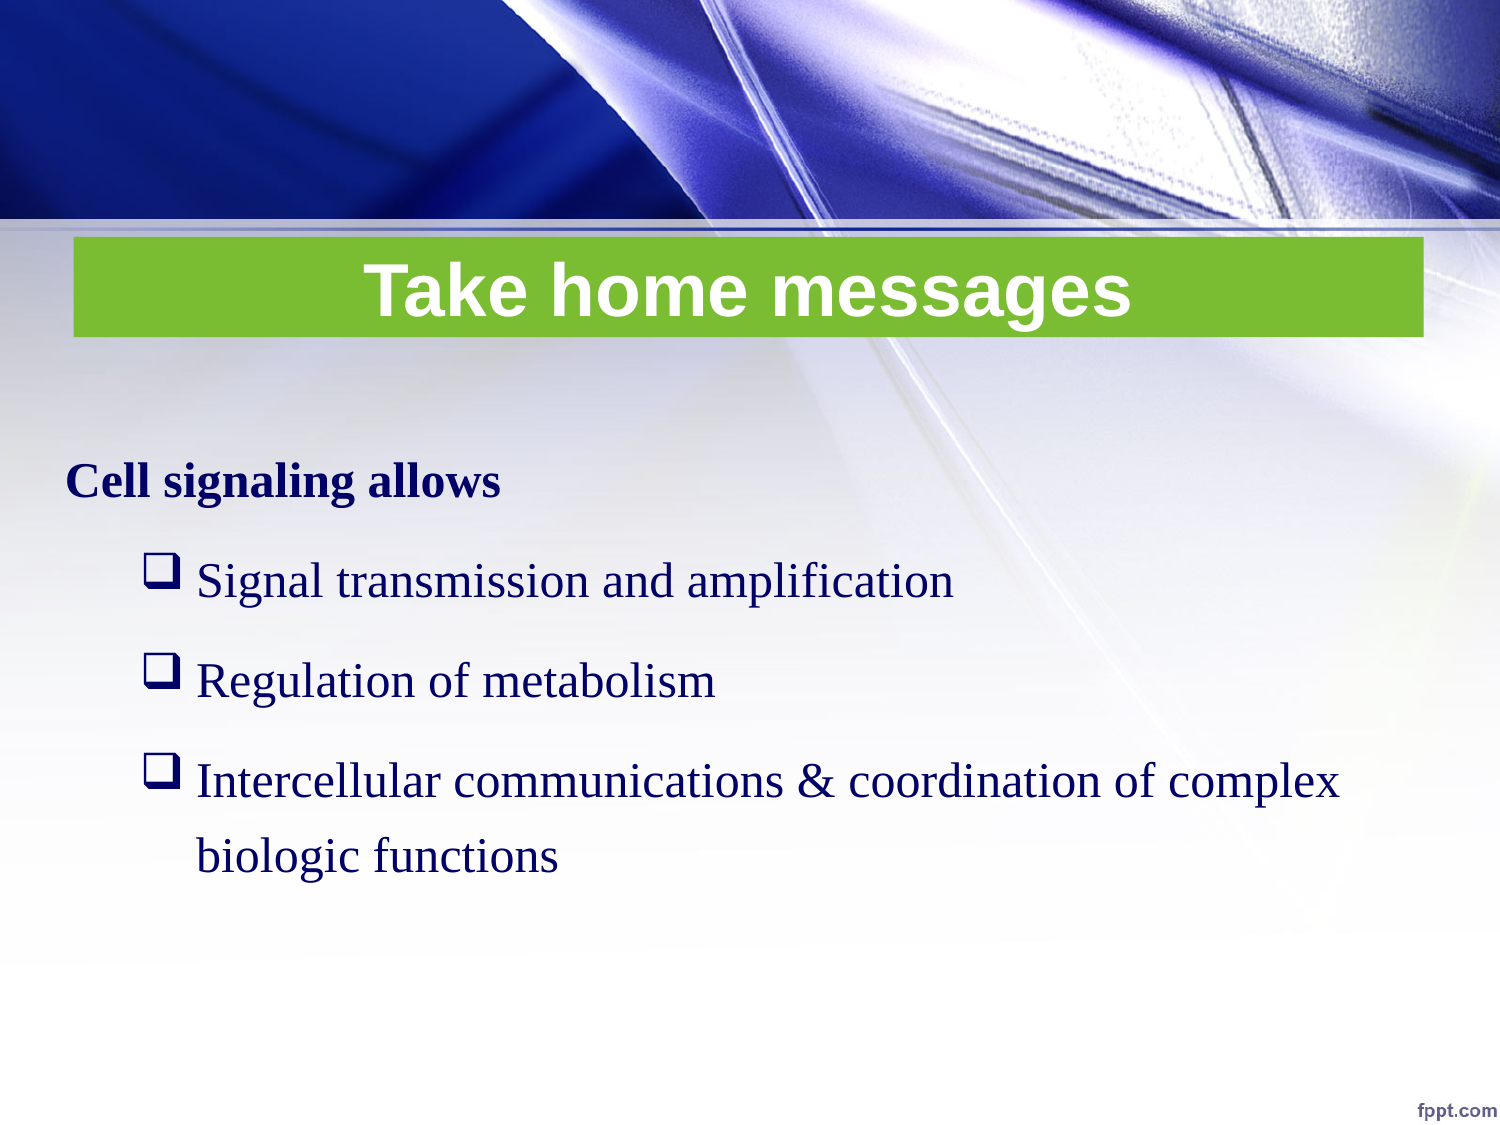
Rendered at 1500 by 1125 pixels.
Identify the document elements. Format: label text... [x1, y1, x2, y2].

text_box Cell signaling allows Signal transmission and amplification Regulation of metabolism Intercellular communications & coordination of complex biologic functions [50, 425, 1450, 890]
title Take home messages [73, 236, 1424, 338]
picture [0, 0, 1500, 1125]
